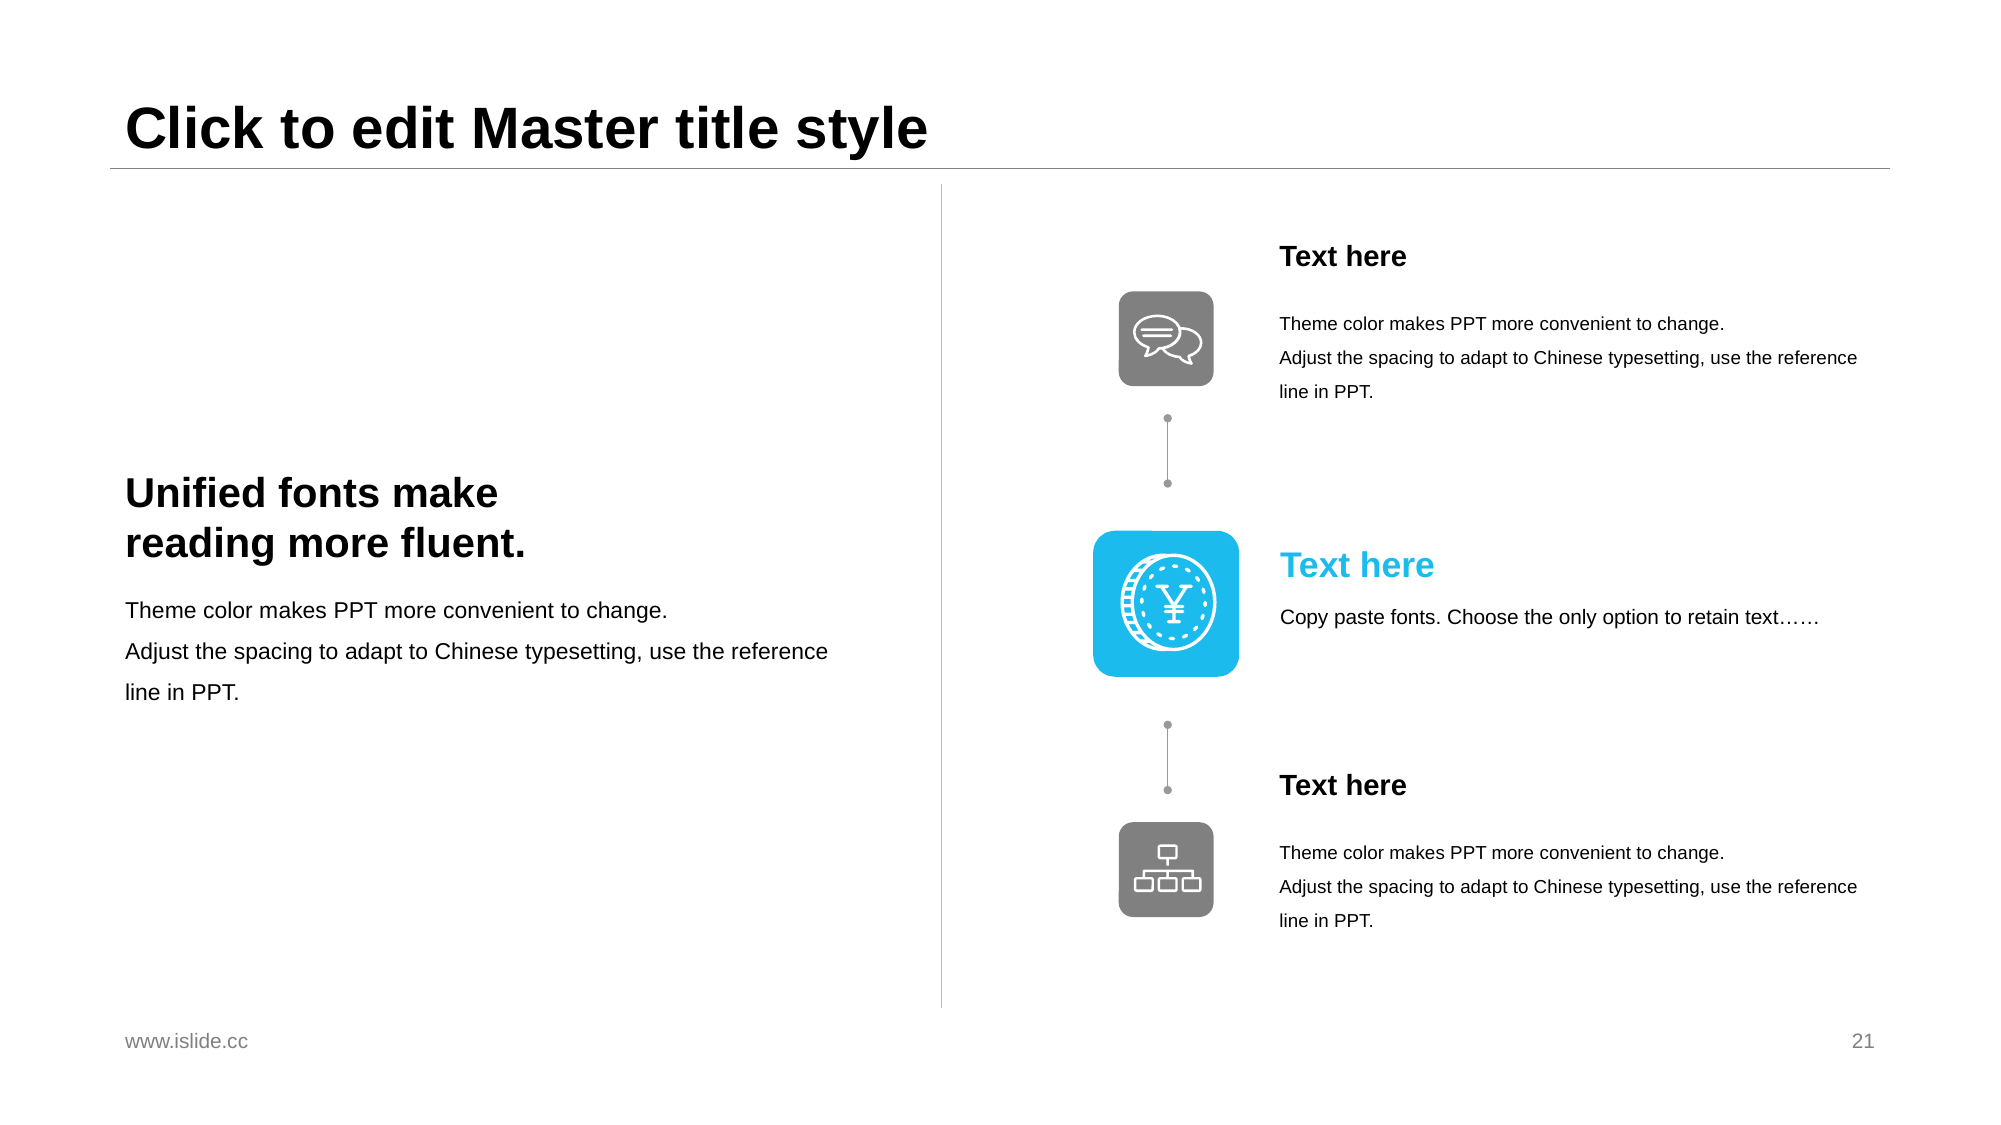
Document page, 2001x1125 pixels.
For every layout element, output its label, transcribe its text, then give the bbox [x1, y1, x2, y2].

footer www.islide.cc [109, 1023, 790, 1058]
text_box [110, 184, 1890, 1008]
title Click to edit Master title style [109, 0, 1890, 169]
slide_number 21 [1412, 1023, 1890, 1058]
